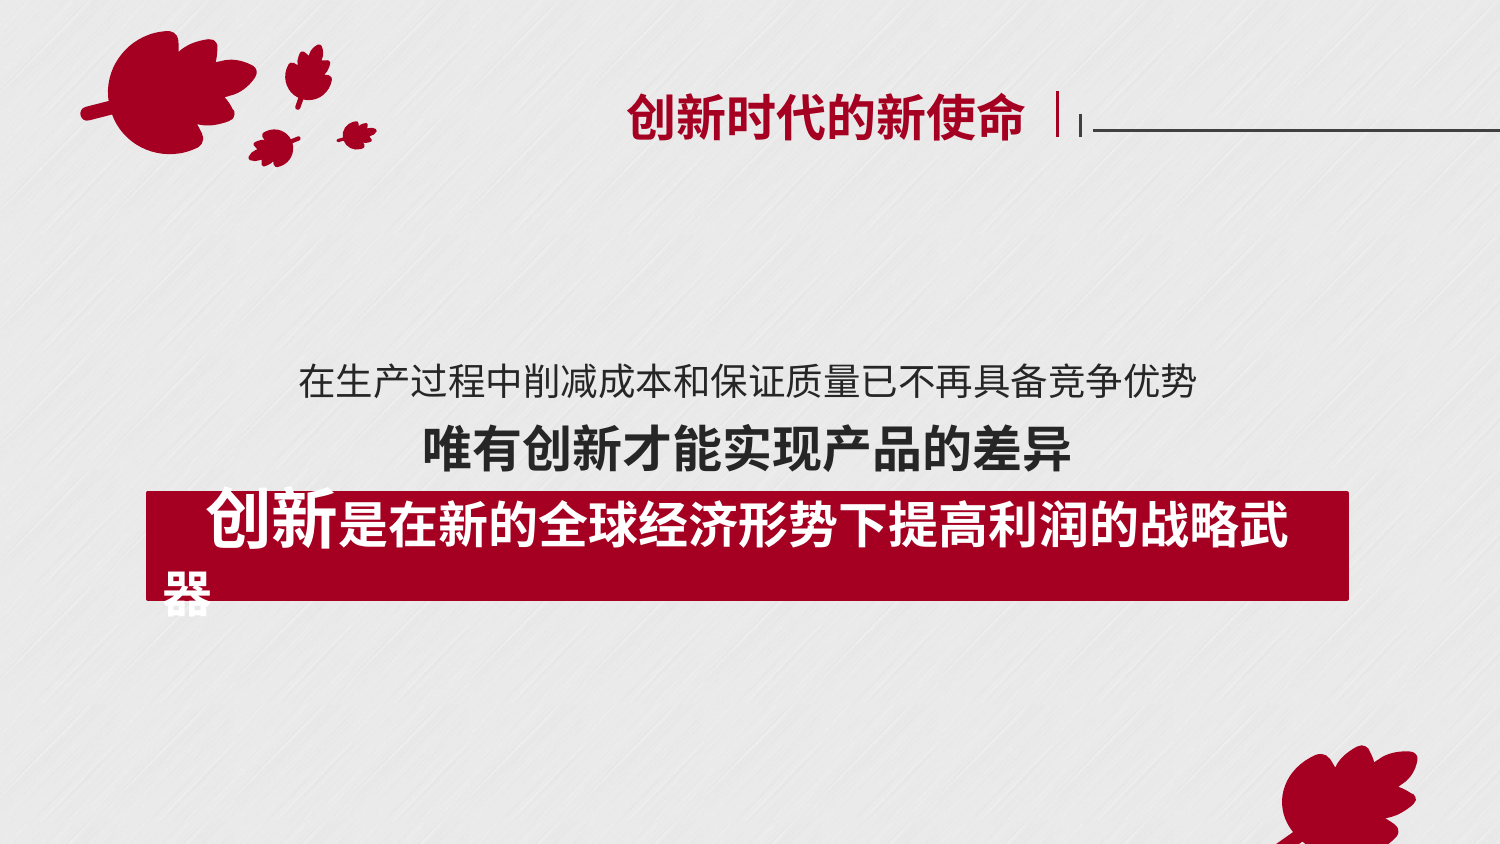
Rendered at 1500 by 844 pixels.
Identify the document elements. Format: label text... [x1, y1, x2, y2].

text_box 唯有创新才能实现产品的差异 [171, 410, 1324, 485]
picture [0, 0, 1500, 844]
text_box [336, 121, 377, 150]
text_box 创新是在新的全球经济形势下提高利润的战略武器 [146, 491, 1349, 601]
text_box [80, 31, 257, 155]
text_box [248, 129, 301, 168]
text_box 创新时代的新使命 [611, 79, 1069, 154]
text_box [285, 44, 332, 110]
text_box 在生产过程中削减成本和保证质量已不再具备竞争优势 [283, 350, 1235, 410]
text_box [1276, 745, 1418, 844]
